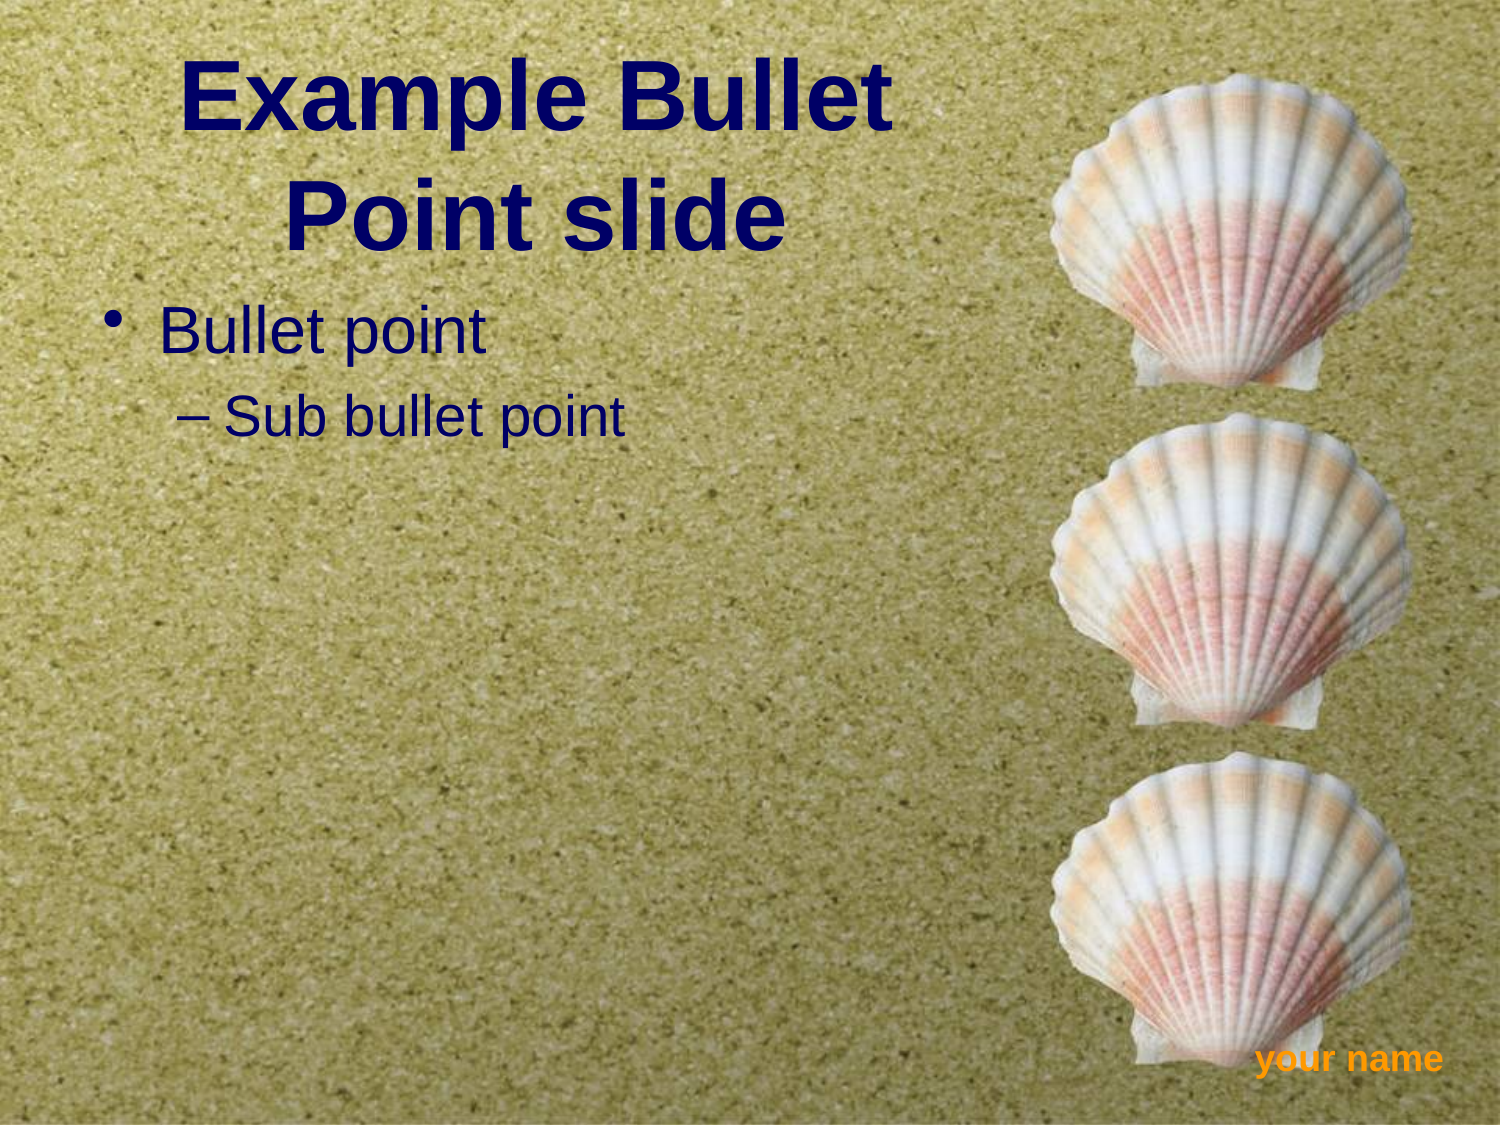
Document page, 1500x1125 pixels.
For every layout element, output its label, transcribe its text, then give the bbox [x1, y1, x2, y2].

list Bullet point Sub bullet point [86, 278, 1069, 1005]
picture [0, 0, 1500, 1125]
title Example Bullet Point slide [75, 45, 999, 256]
